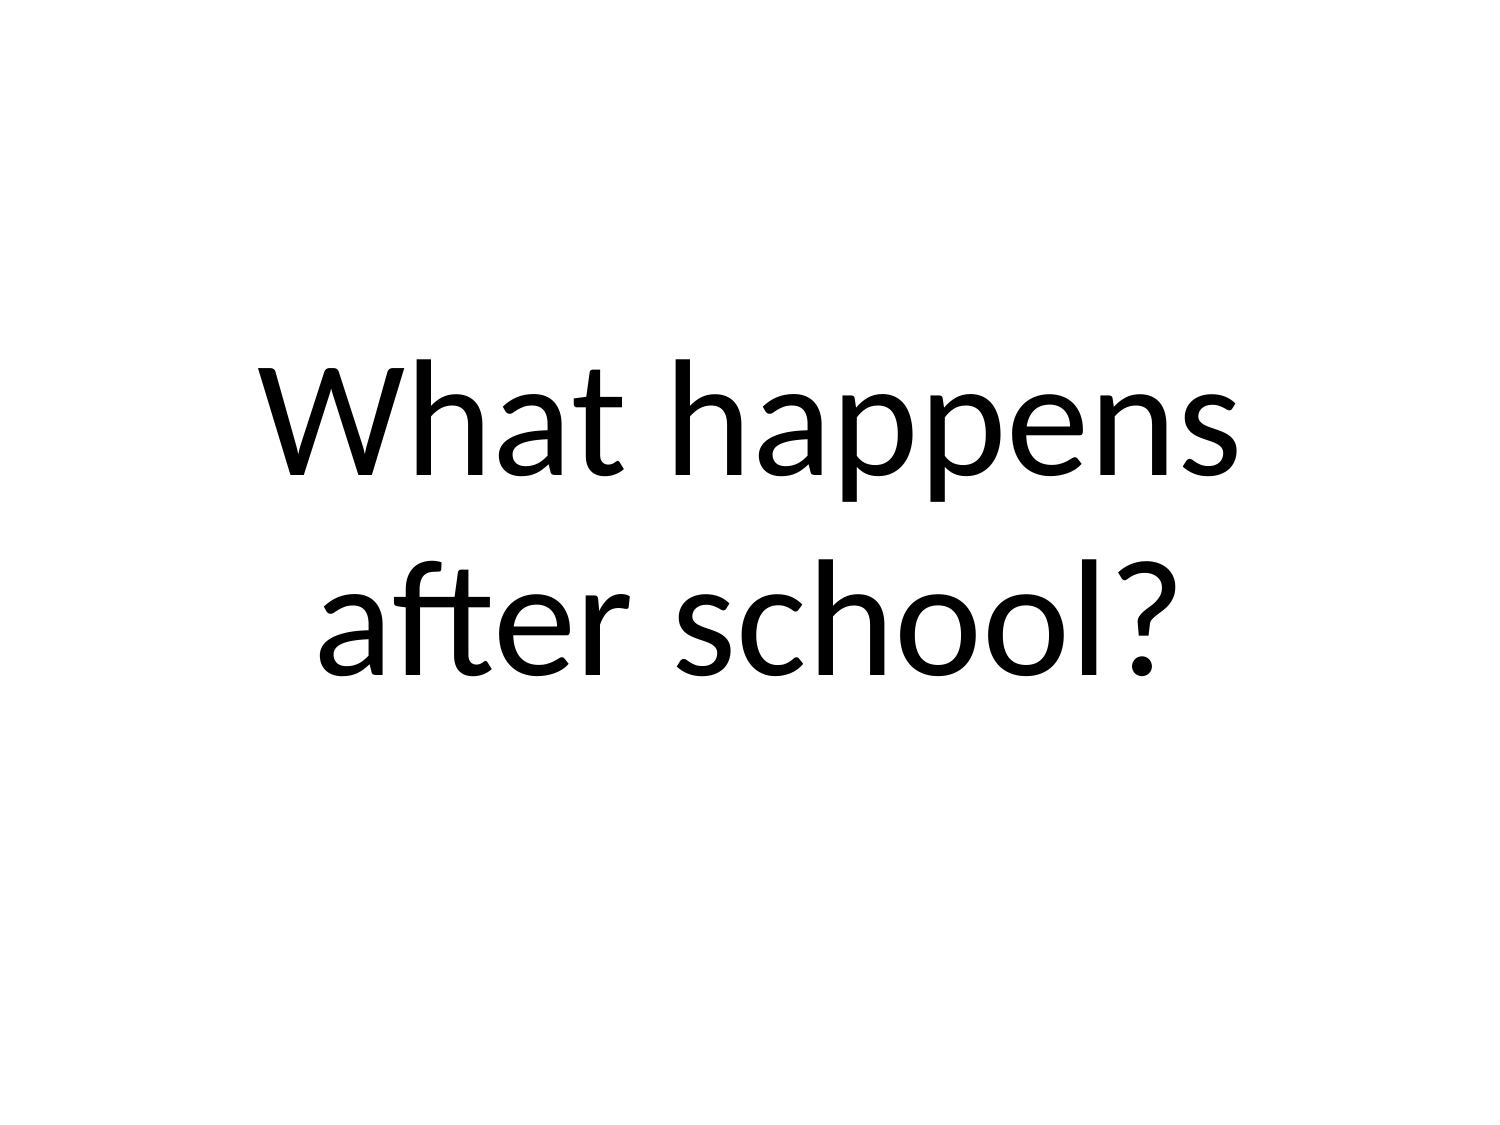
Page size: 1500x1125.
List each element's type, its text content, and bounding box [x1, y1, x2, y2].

title What happens after school? [75, 45, 1425, 973]
